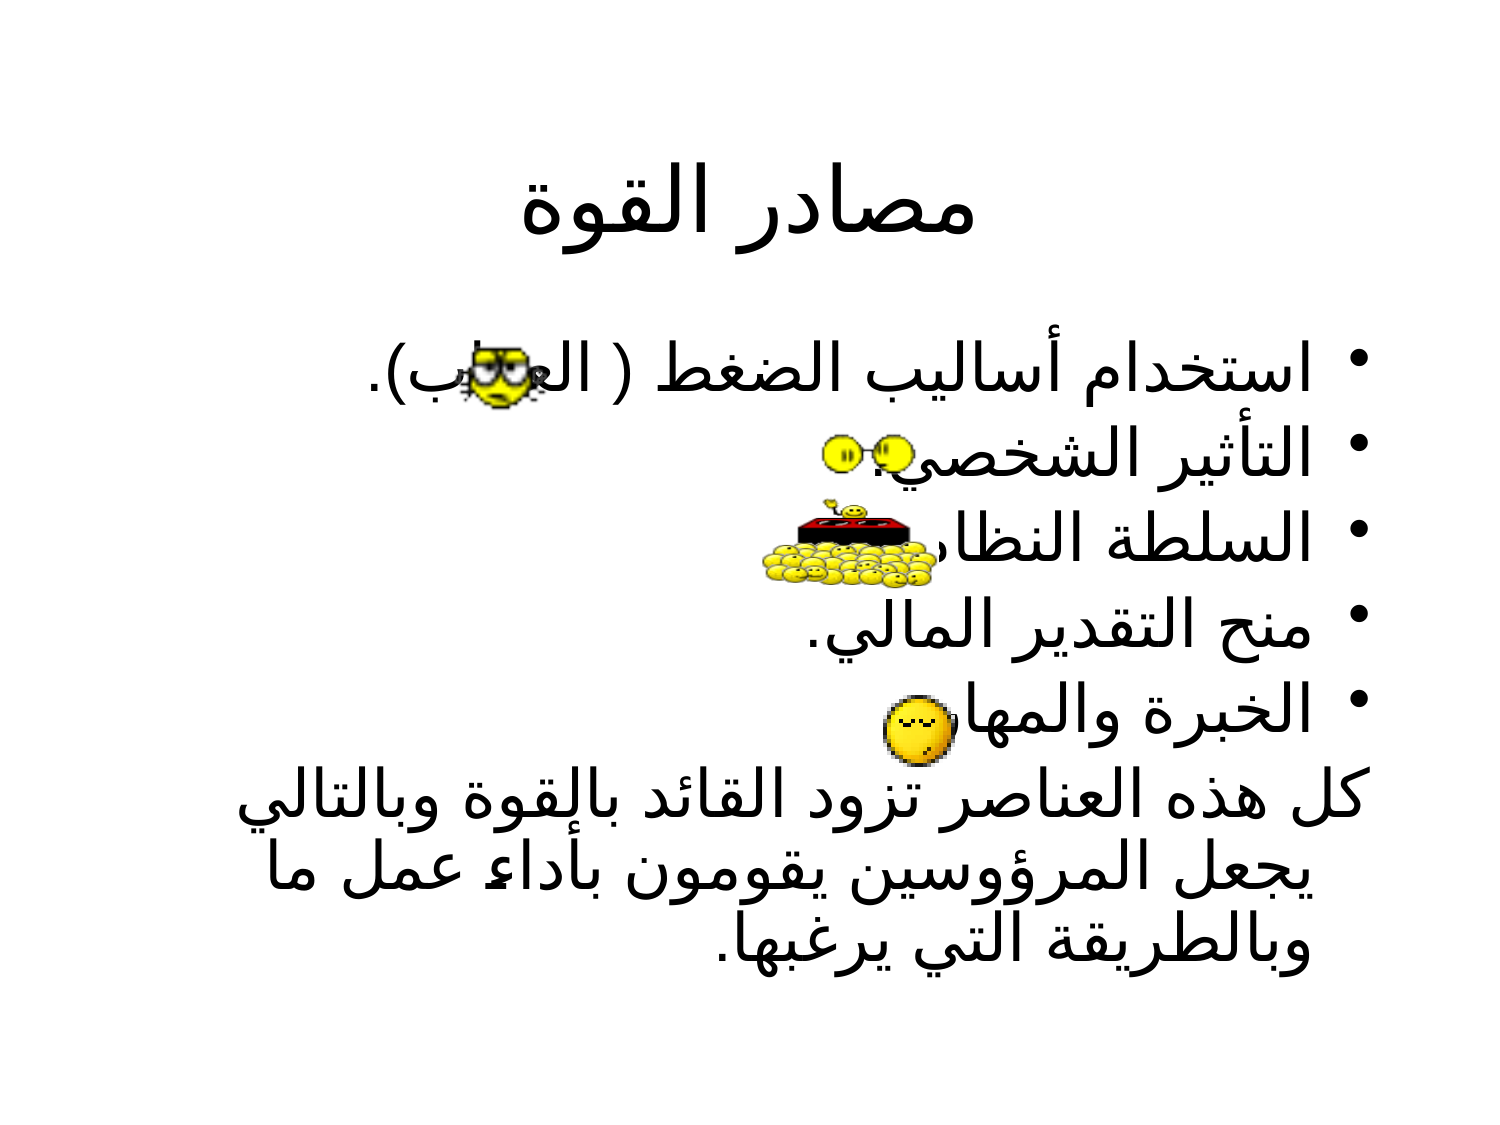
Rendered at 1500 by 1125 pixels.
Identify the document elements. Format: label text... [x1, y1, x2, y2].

list استخدام أساليب الضغط ( العقاب). التأثير الشخصي. السلطة النظامية. منح التقدير المالي. الخبرة والمهارة. كل هذه العناصر تزود القائد بالقوة وبالتالي يجعل المرؤوسين يقومون بأداء عمل ما وبالطريقة التي يرغبها. [111, 326, 1388, 1002]
title مصادر القوة [111, 101, 1388, 290]
picture [820, 425, 919, 478]
picture [879, 692, 959, 772]
picture [430, 337, 551, 416]
picture [761, 491, 940, 599]
